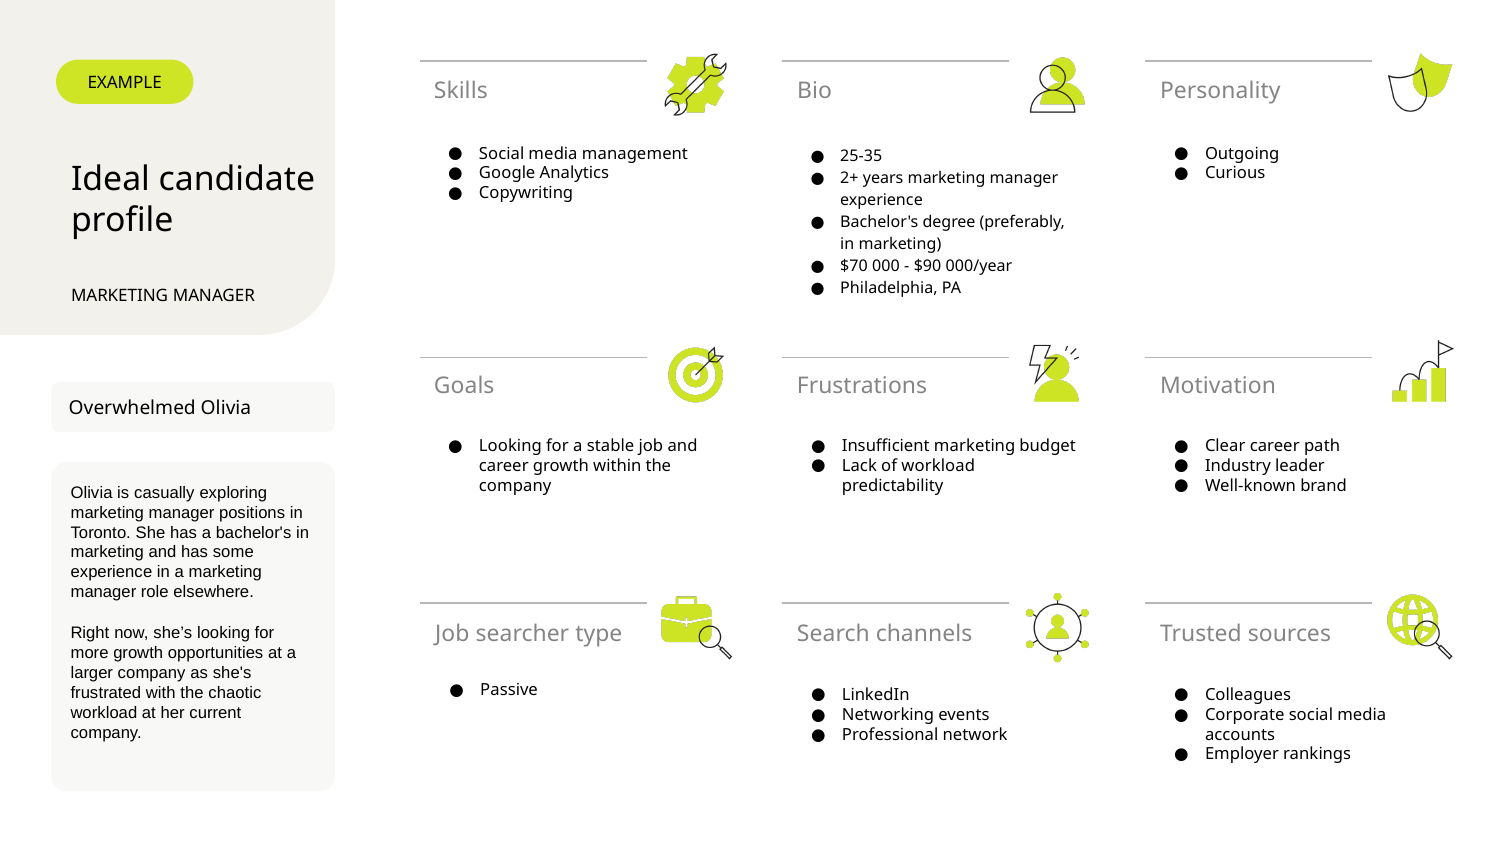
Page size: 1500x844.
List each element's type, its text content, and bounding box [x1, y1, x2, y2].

text_box LinkedIn Networking events Professional network [781, 668, 1092, 759]
picture [1372, 325, 1469, 422]
text_box Olivia is casually exploring marketing manager positions in Toronto. She has a bachelor's in marketing and has some experience in a marketing manager role elsewhere. Right now, she’s looking for more growth opportunities at a larger company as she's frustrated with the chaotic workload at her current company. [51, 462, 336, 792]
picture [1009, 578, 1106, 675]
picture [647, 325, 744, 422]
text_box Social media management Google Analytics Copywriting [418, 127, 729, 218]
picture [1009, 36, 1106, 132]
text_box Clear career path Industry leader Well-known brand [1144, 419, 1439, 510]
text_box Looking for a stable job and career growth within the company [418, 419, 729, 510]
text_box Colleagues Corporate social media accounts Employer rankings [1144, 668, 1439, 779]
picture [1008, 325, 1105, 422]
picture [1372, 578, 1469, 675]
picture [647, 36, 744, 133]
text_box Insufficient marketing budget Lack of workload predictability [781, 419, 1092, 510]
text_box Outgoing Curious [1144, 127, 1439, 198]
list 25-35 2+ years marketing manager experience Bachelor's degree (preferably, in marketing) $70 000 - $90 000/year Philadelphia, PA [782, 127, 1092, 314]
title MARKETING MANAGER [56, 269, 335, 328]
text_box Overwhelmed Olivia [51, 382, 336, 432]
picture [1372, 35, 1469, 133]
picture [647, 578, 744, 675]
text_box Passive [420, 668, 721, 709]
